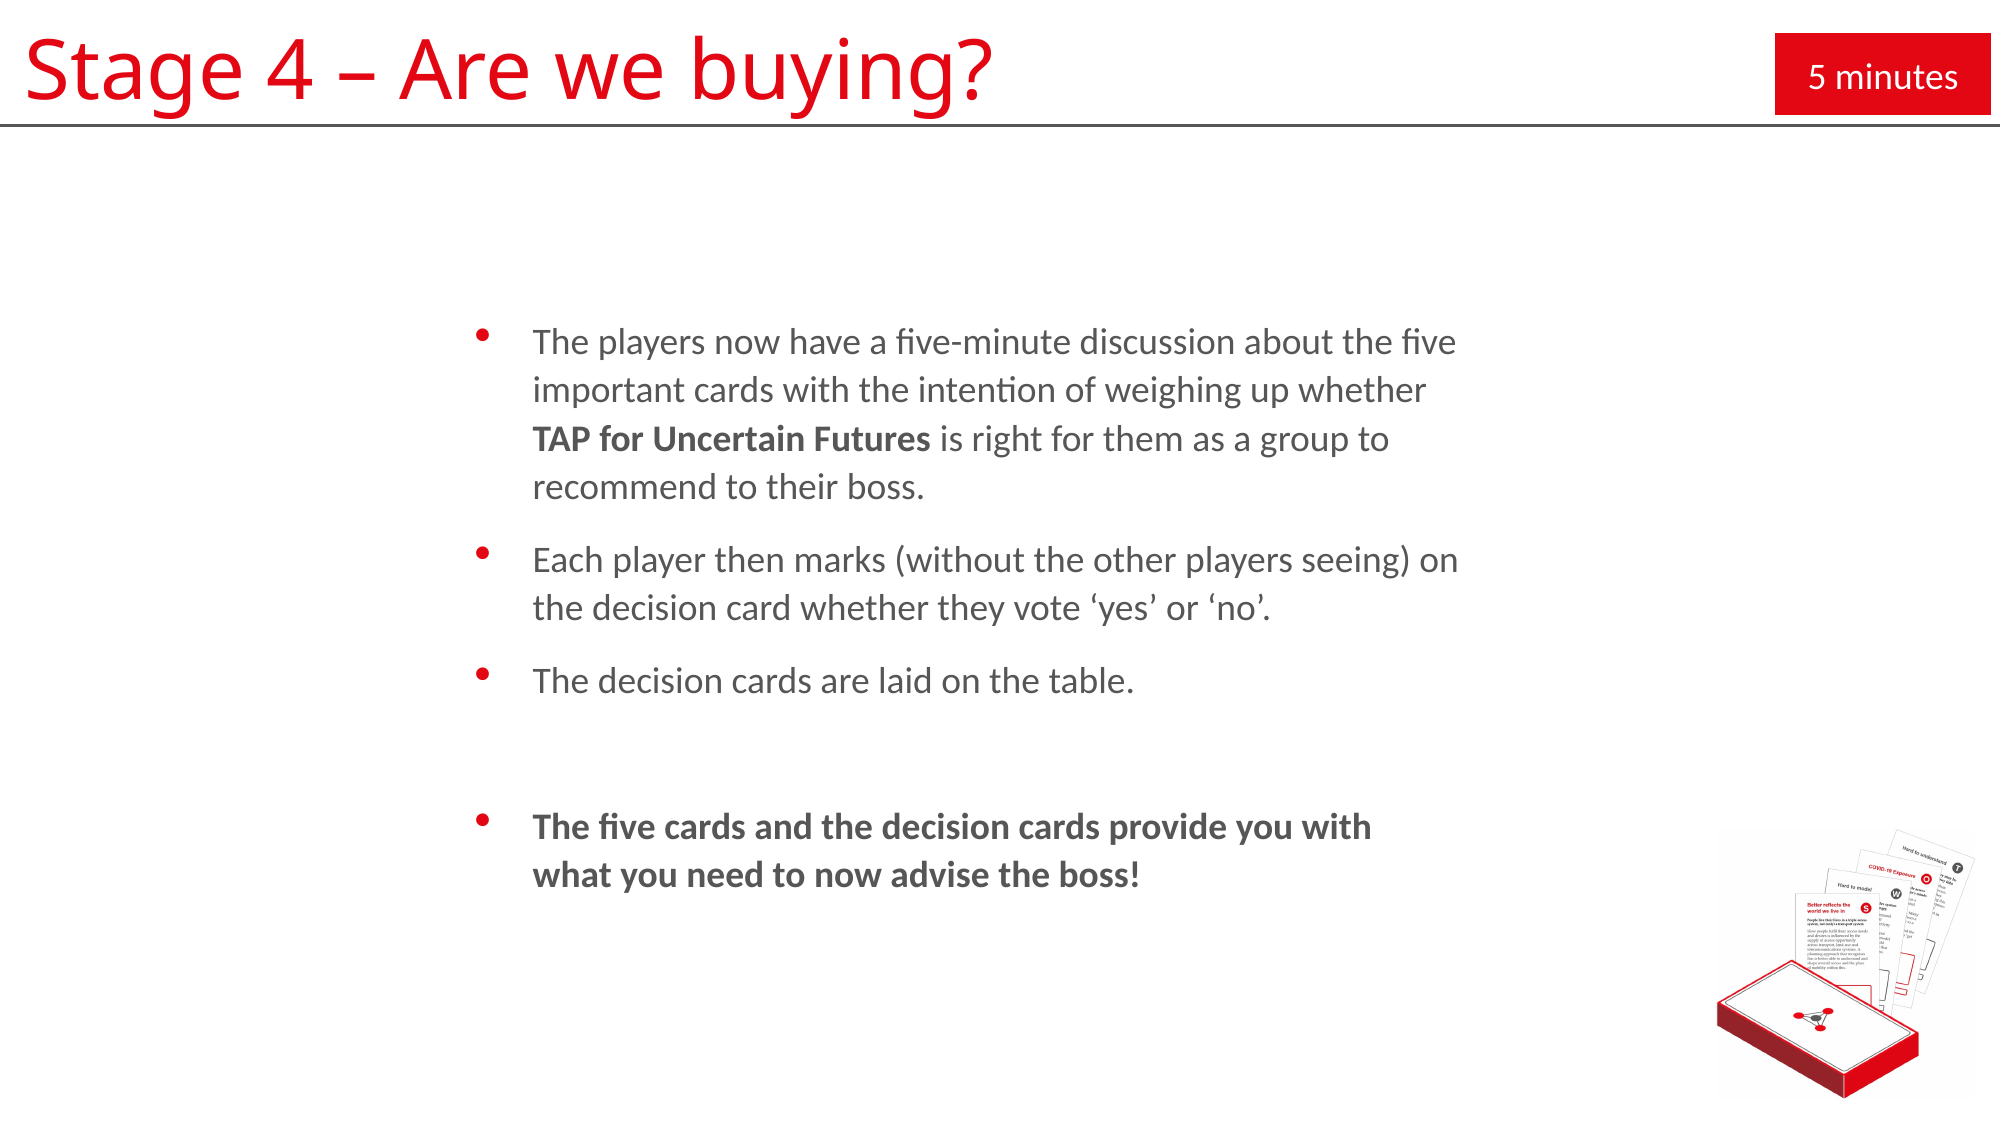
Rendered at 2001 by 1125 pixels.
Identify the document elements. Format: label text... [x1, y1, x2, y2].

text_box The players now have a five-minute discussion about the five important cards with the intention of weighing up whether TAP for Uncertain Futures is right for them as a group to recommend to their boss. Each player then marks (without the other players seeing) on the decision card whether they vote ‘yes’ or ‘no’. The decision cards are laid on the table. The five cards and the decision cards provide you with what you need to now advise the boss! [461, 306, 1476, 903]
text_box Stage 4 – Are we buying? [9, 20, 1991, 208]
text_box 5 minutes [1775, 33, 1991, 115]
picture [1716, 829, 1975, 1099]
